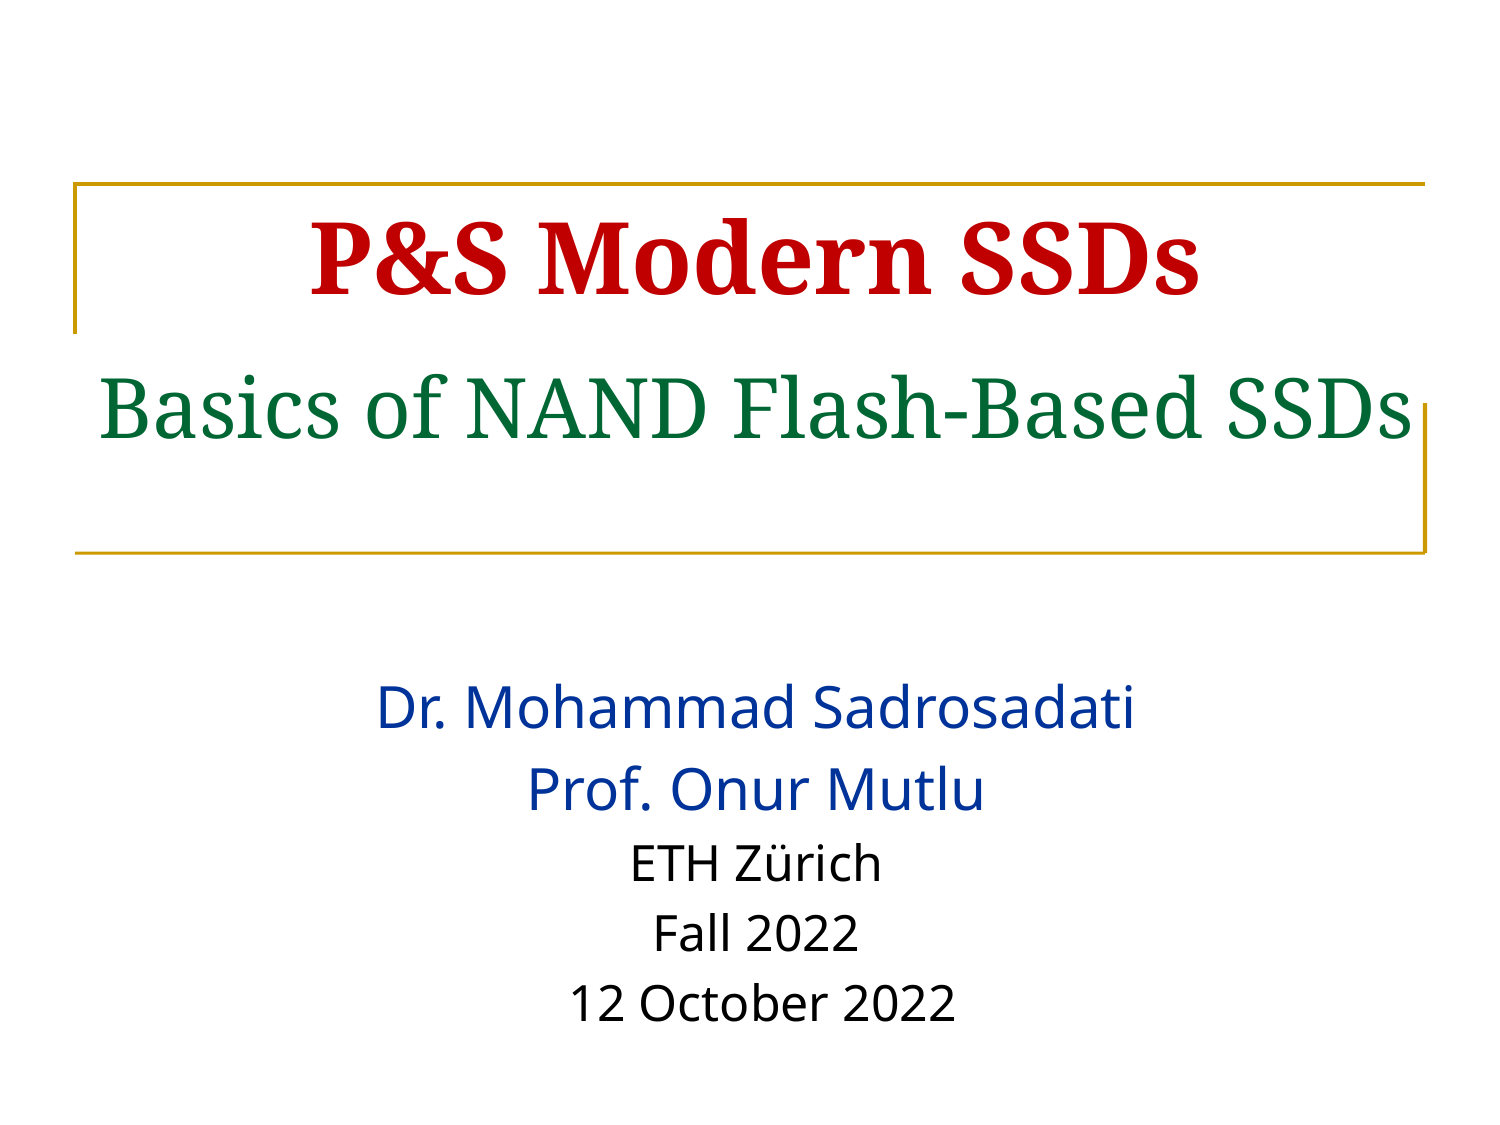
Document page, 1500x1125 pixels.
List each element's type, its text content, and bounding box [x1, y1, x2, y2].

subtitle Dr. Mohammad Sadrosadati Prof. Onur Mutlu ETH Zürich Fall 2022 12 October 2022 [112, 662, 1400, 1038]
title P&S Modern SSDs Basics of NAND Flash-Based SSDs [62, 187, 1450, 550]
